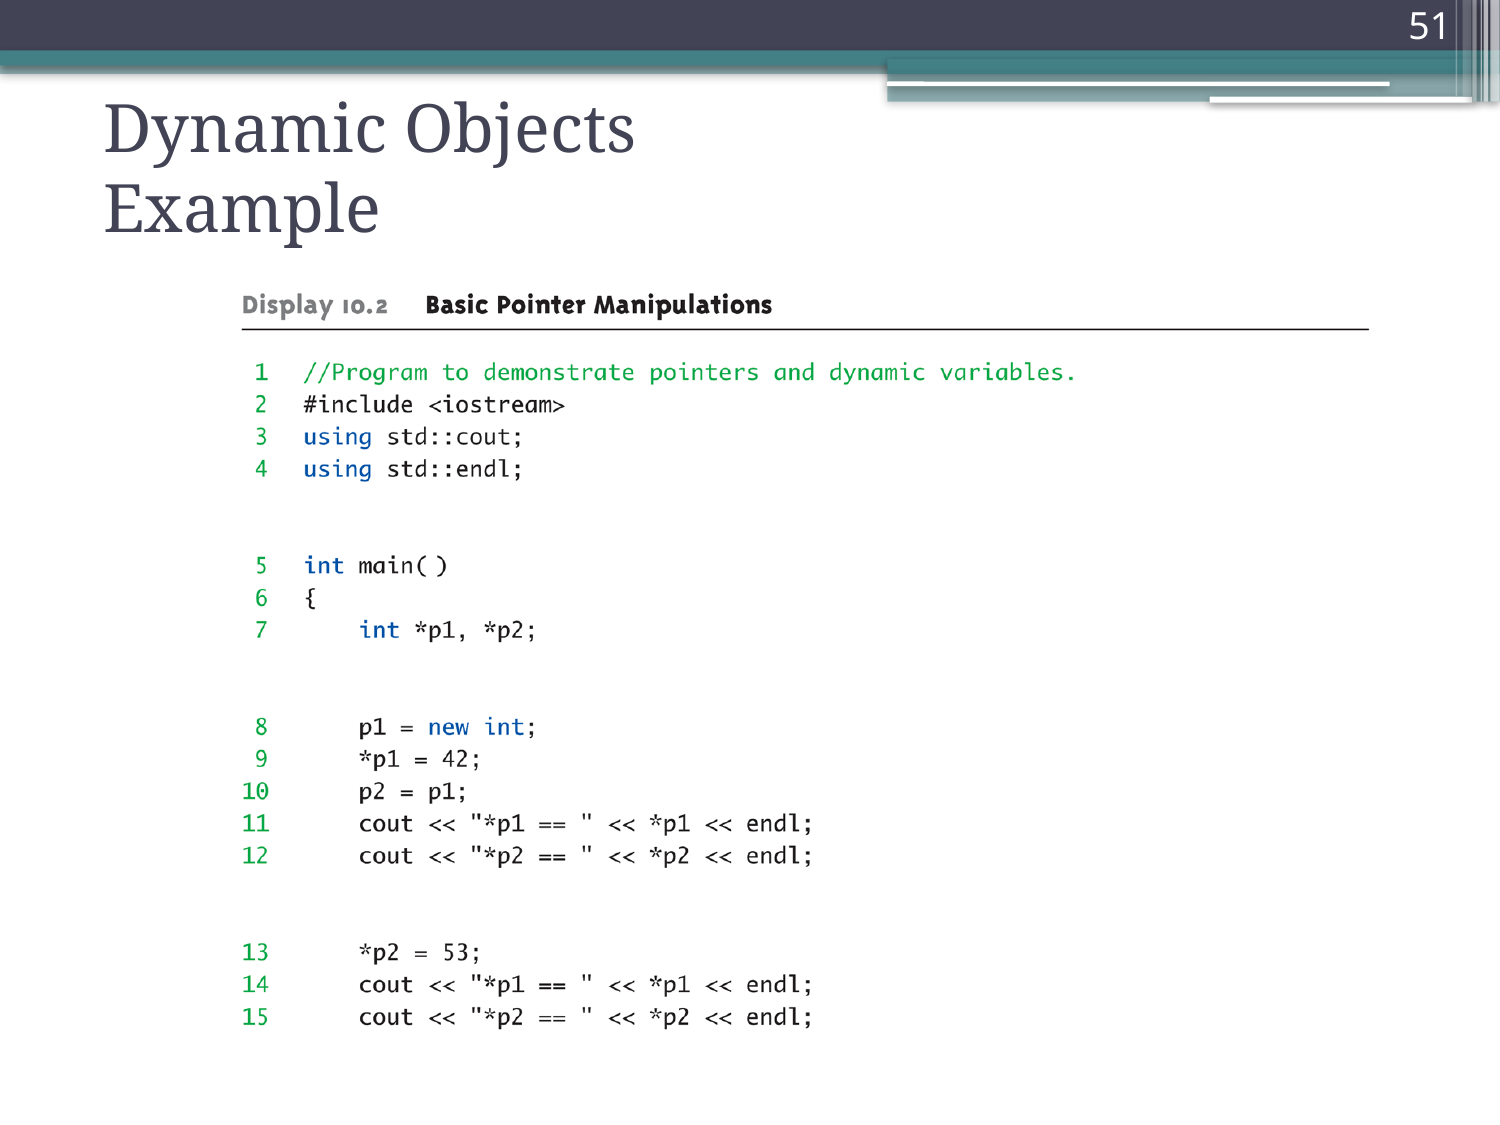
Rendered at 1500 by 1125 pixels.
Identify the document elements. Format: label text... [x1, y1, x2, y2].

title Dynamic Objects Example [88, 78, 1439, 254]
picture [213, 273, 1398, 1048]
slide_number 51 [1341, 0, 1466, 61]
